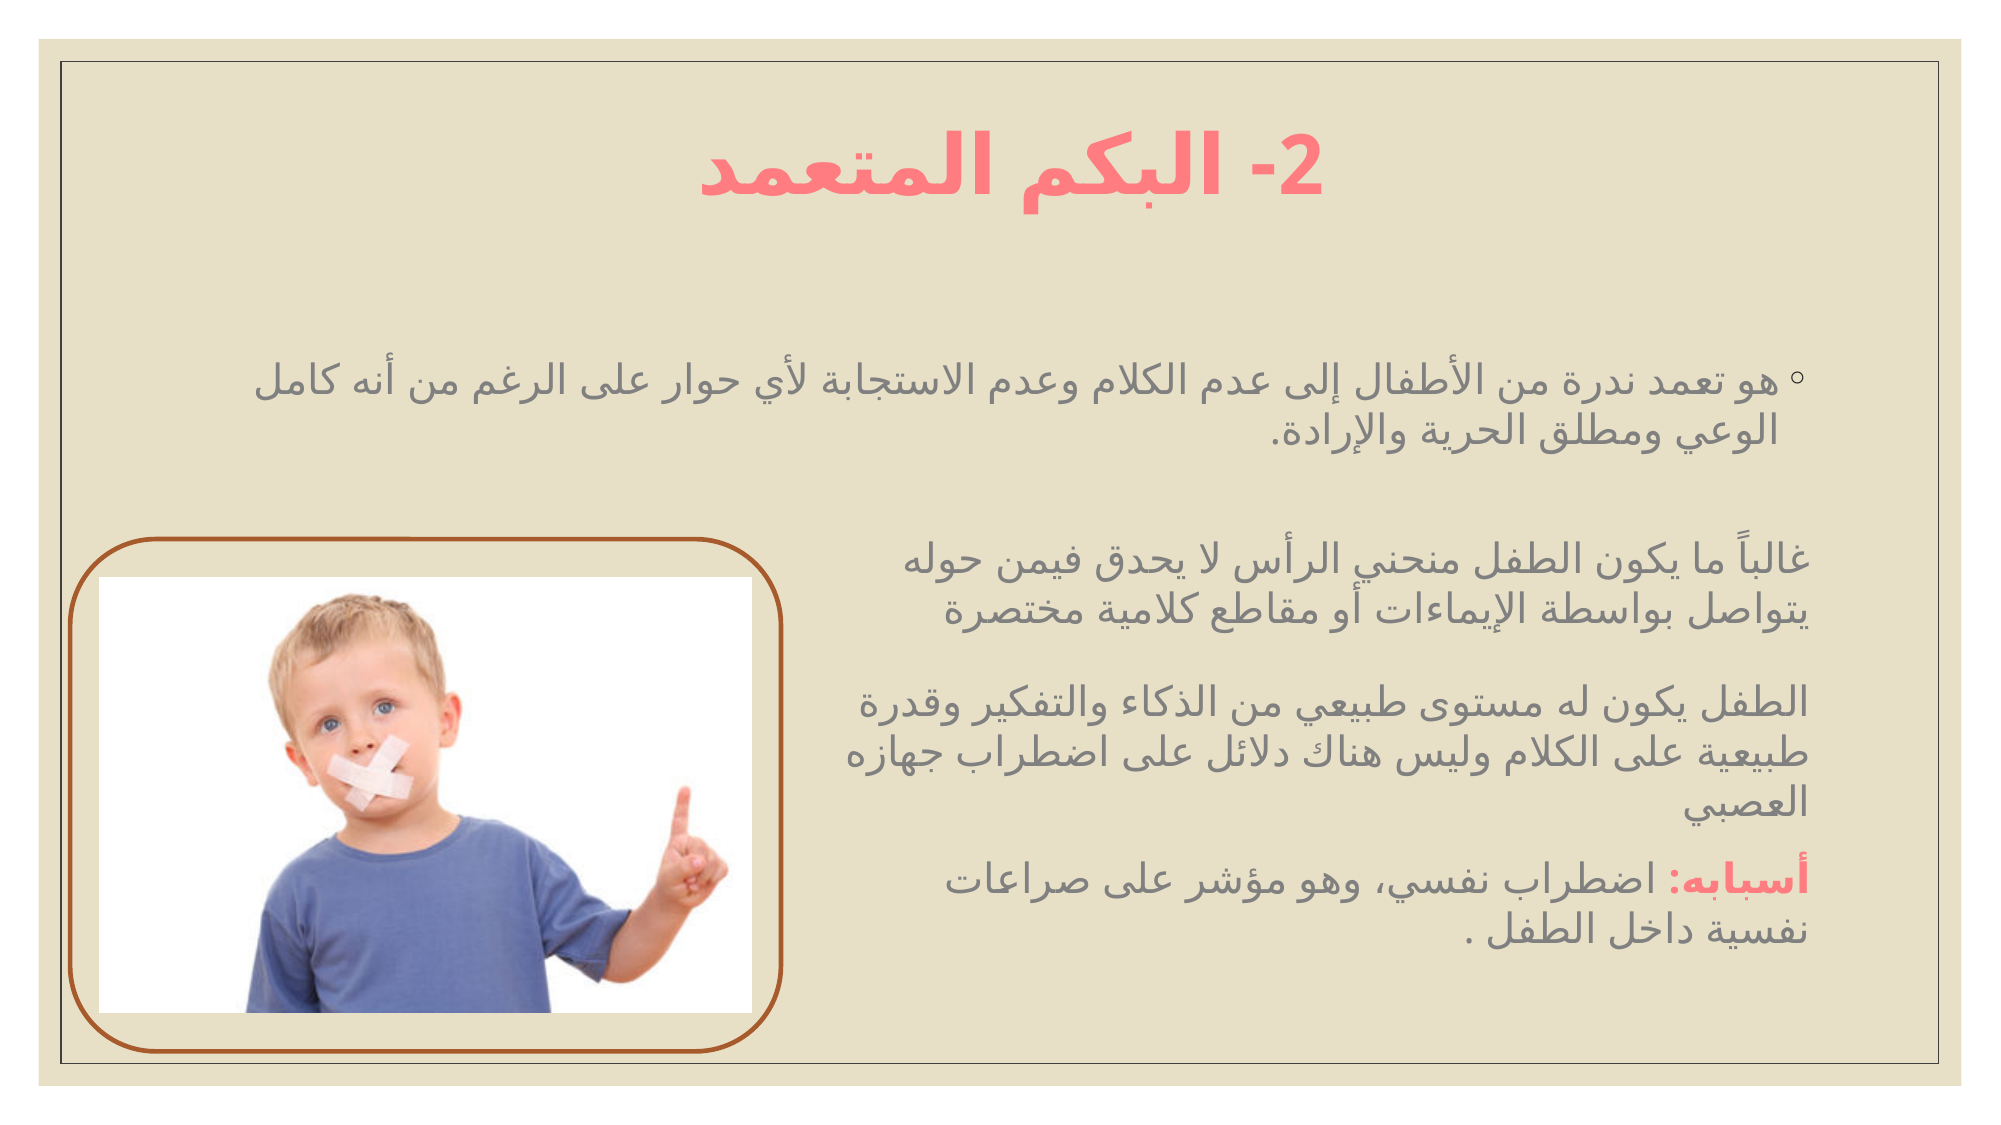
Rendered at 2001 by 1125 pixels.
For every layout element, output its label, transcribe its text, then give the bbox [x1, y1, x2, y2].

list هو تعمد ندرة من الأطفال إلى عدم الكلام وعدم الاستجابة لأي حوار على الرغم من أنه كامل الوعي ومطلق الحرية والإرادة. [174, 345, 1825, 525]
picture [99, 577, 752, 1013]
text_box [69, 538, 782, 1053]
text_box غالباً ما يكون الطفل منحني الرأس لا يحدق فيمن حوله يتواصل بواسطة الإيماءات أو مقاطع كلامية مختصرة [825, 524, 1825, 640]
text_box أسبابه: اضطراب نفسي، وهو مؤشر على صراعات نفسية داخل الطفل . [825, 844, 1825, 960]
text_box الطفل يكون له مستوى طبيعي من الذكاء والتفكير وقدرة طبيعية على الكلام وليس هناك دلائل على اضطراب جهازه العصبي [825, 667, 1825, 844]
title 2- البكم المتعمد [174, 105, 1825, 331]
